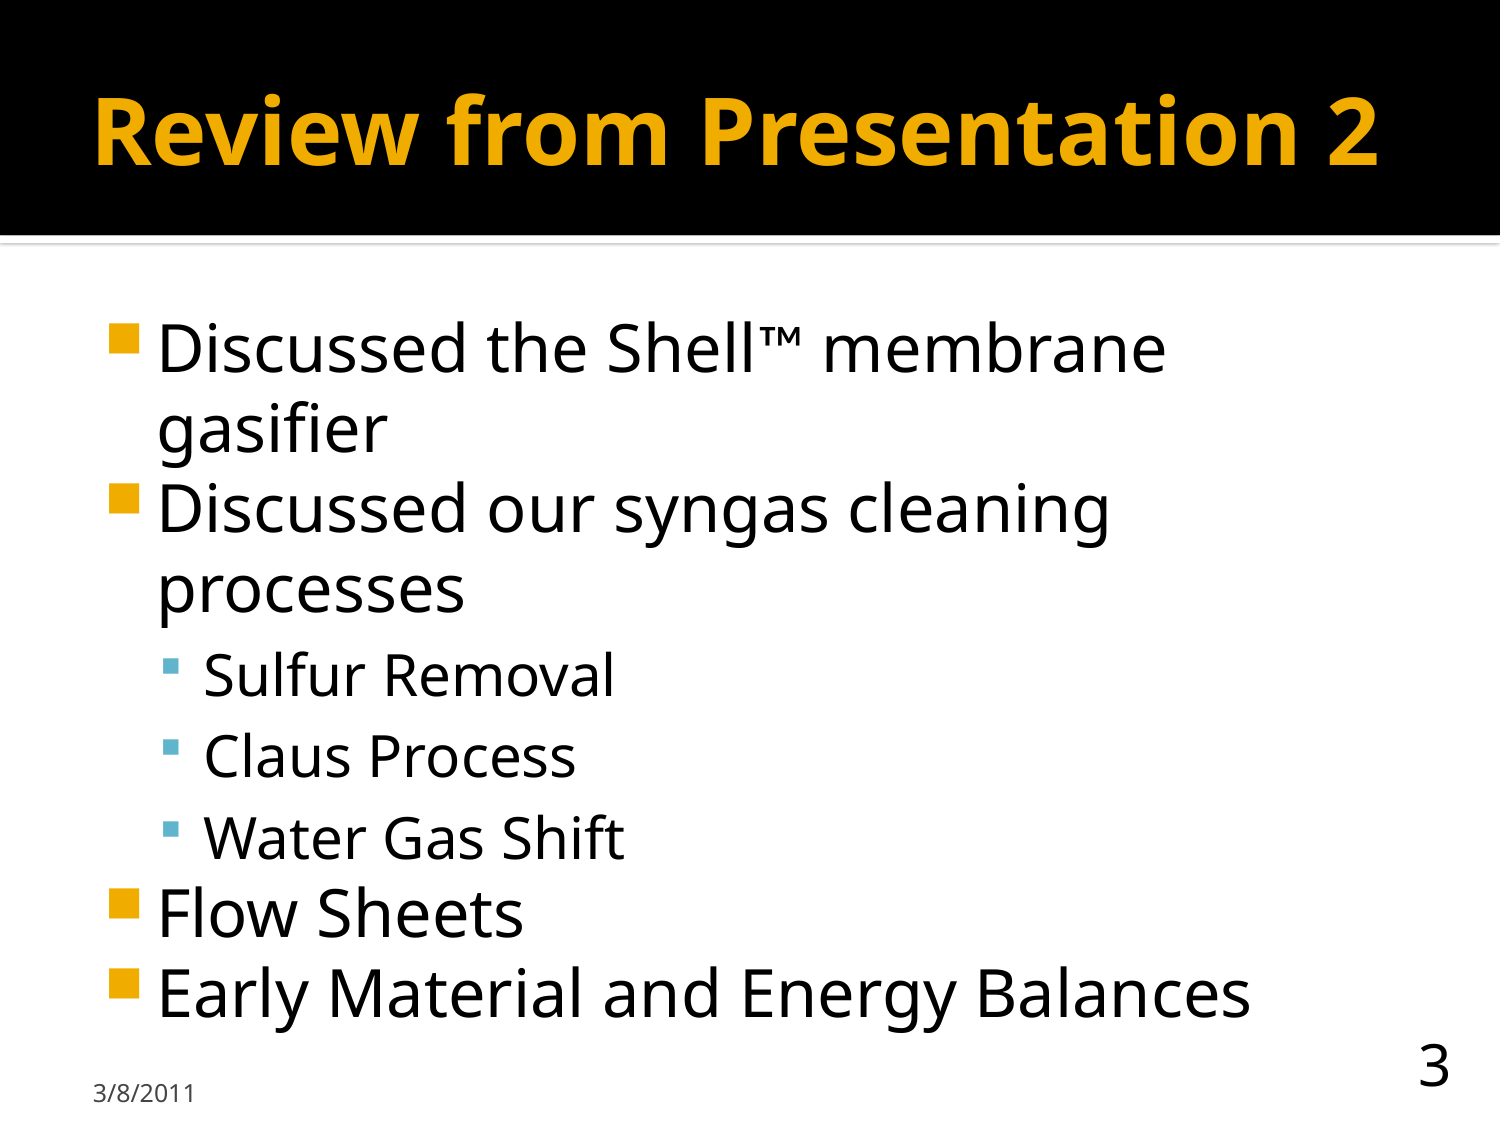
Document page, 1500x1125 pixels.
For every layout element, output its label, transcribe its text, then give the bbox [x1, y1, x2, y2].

slide_number 3 [1345, 1062, 1467, 1108]
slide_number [75, 1062, 425, 1108]
title Review from Presentation 2 [75, 25, 1425, 231]
list Discussed the Shell™ membrane gasifier Discussed our syngas cleaning processes Sulfur Removal Claus Process Water Gas Shift Flow Sheets Early Material and Energy Balances [75, 291, 1425, 1050]
